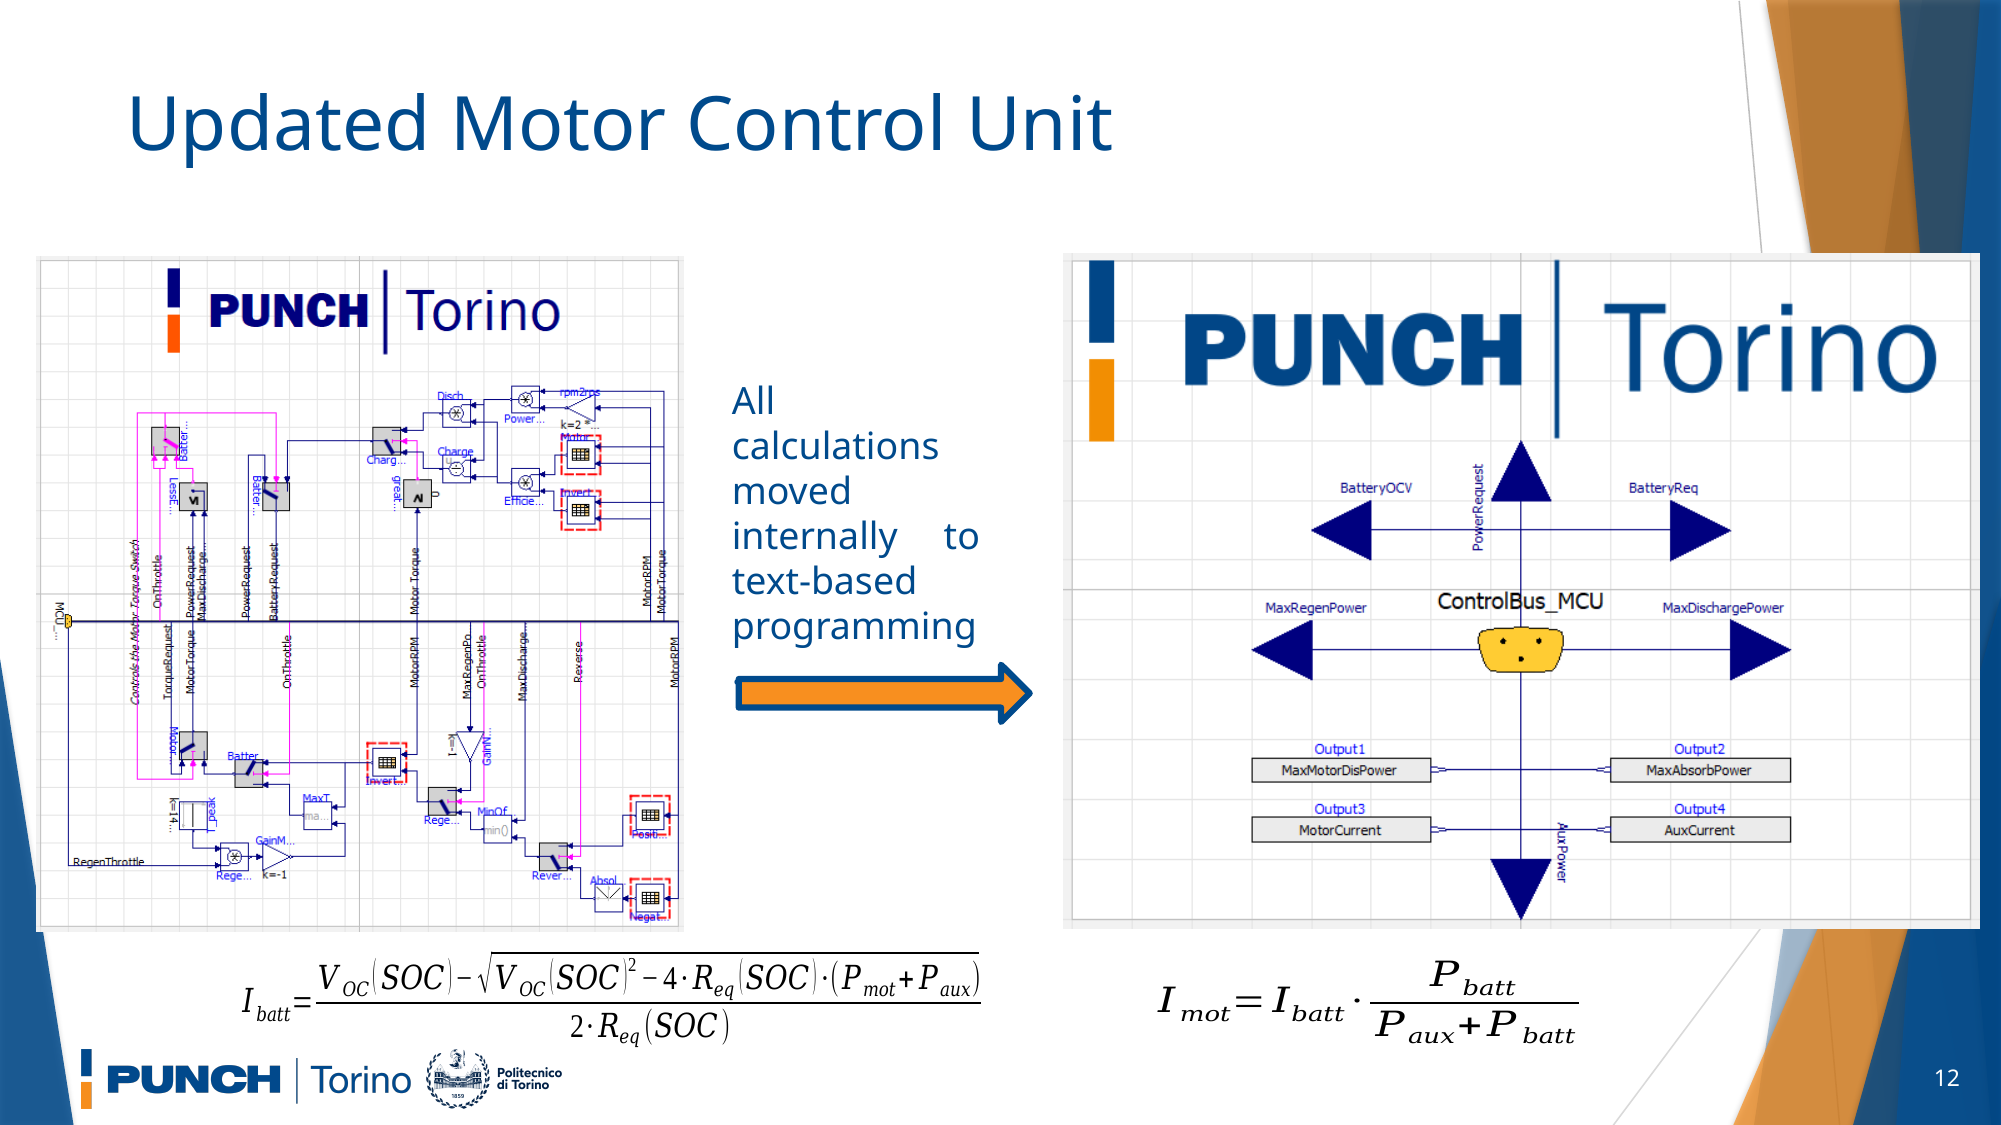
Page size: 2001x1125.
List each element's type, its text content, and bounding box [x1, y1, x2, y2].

picture [426, 1049, 562, 1109]
title Updated Motor Control Unit [111, 68, 1522, 185]
picture [1062, 252, 1980, 929]
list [35, 256, 684, 933]
text_box [737, 663, 1031, 724]
picture [81, 1049, 411, 1109]
slide_number 12 [1863, 1048, 1976, 1109]
text_box All calculations moved internally to text-based programming. [717, 369, 995, 700]
